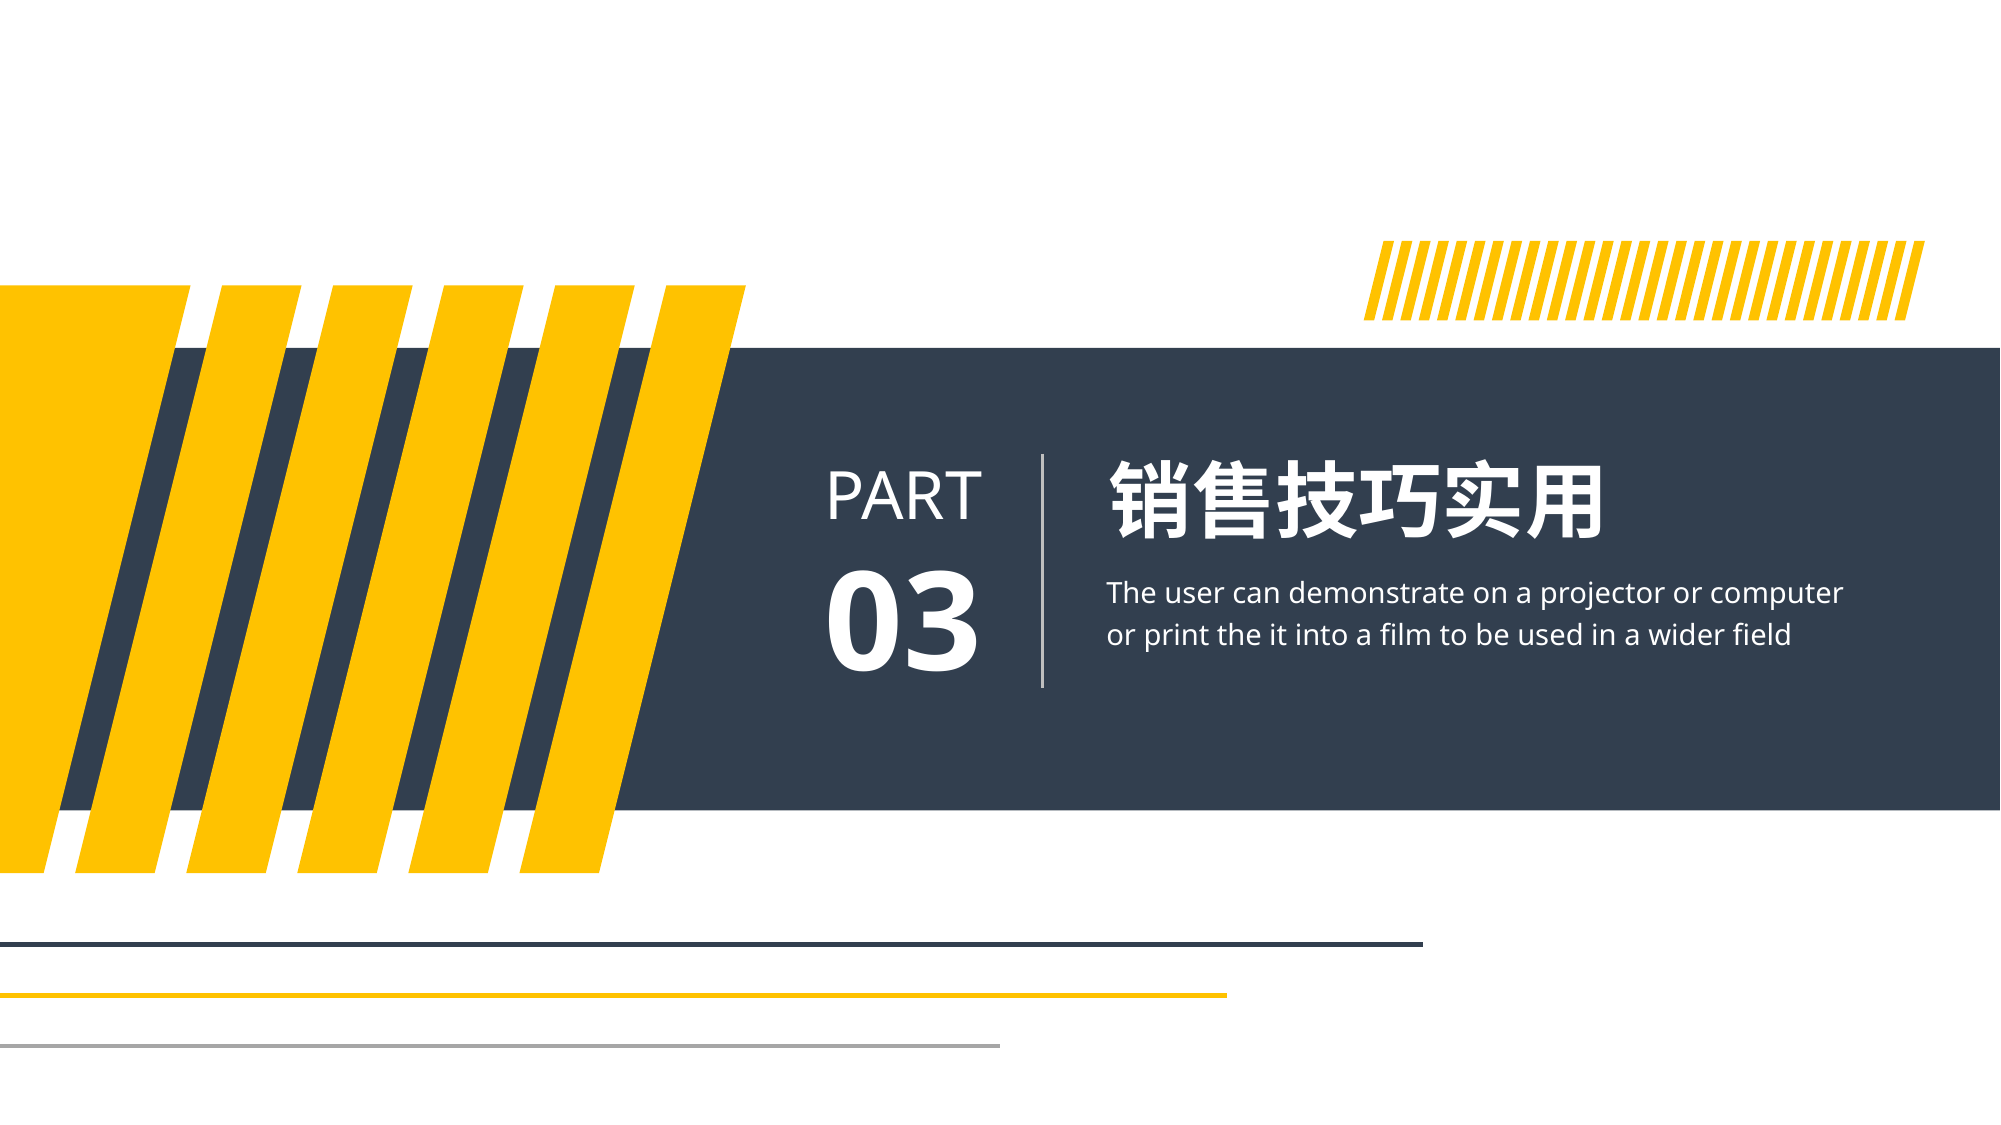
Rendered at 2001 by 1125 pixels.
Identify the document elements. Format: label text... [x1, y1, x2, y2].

text_box [1819, 239, 1853, 322]
text_box [172, 347, 316, 812]
text_box [1527, 239, 1561, 322]
text_box [1710, 239, 1744, 322]
text_box [1600, 239, 1634, 322]
text_box [0, 284, 192, 875]
text_box [73, 284, 303, 875]
text_box [283, 347, 427, 812]
text_box PART 03 [809, 446, 998, 706]
text_box [394, 347, 538, 812]
text_box [1691, 239, 1725, 322]
text_box [1490, 239, 1524, 322]
text_box [1417, 239, 1451, 322]
text_box [184, 284, 415, 875]
text_box [1508, 239, 1542, 322]
text_box [1453, 239, 1487, 322]
text_box 销售技巧实用 [1094, 440, 1624, 556]
text_box [1618, 239, 1652, 322]
text_box [505, 347, 649, 812]
text_box [1673, 239, 1707, 322]
text_box [1472, 239, 1506, 322]
text_box [1655, 239, 1689, 322]
text_box [295, 284, 526, 875]
text_box [1728, 239, 1762, 322]
text_box [1362, 239, 1396, 322]
text_box [407, 284, 637, 875]
text_box [1801, 239, 1835, 322]
text_box [1783, 239, 1817, 322]
text_box [1765, 239, 1799, 322]
text_box [1746, 239, 1780, 322]
text_box The user can demonstrate on a projector or computer or print the it into a film to be used in a wider field [1091, 559, 1876, 659]
text_box [1838, 239, 1872, 322]
text_box [1545, 239, 1579, 322]
text_box [1380, 239, 1414, 322]
text_box [1435, 239, 1469, 322]
text_box [518, 284, 748, 875]
text_box [1893, 239, 1927, 322]
text_box [1856, 239, 1890, 322]
text_box [1874, 239, 1908, 322]
text_box [616, 347, 2000, 812]
text_box [1563, 239, 1597, 322]
text_box [1636, 239, 1670, 322]
text_box [61, 347, 205, 812]
text_box [1582, 239, 1616, 322]
text_box [1398, 239, 1432, 322]
